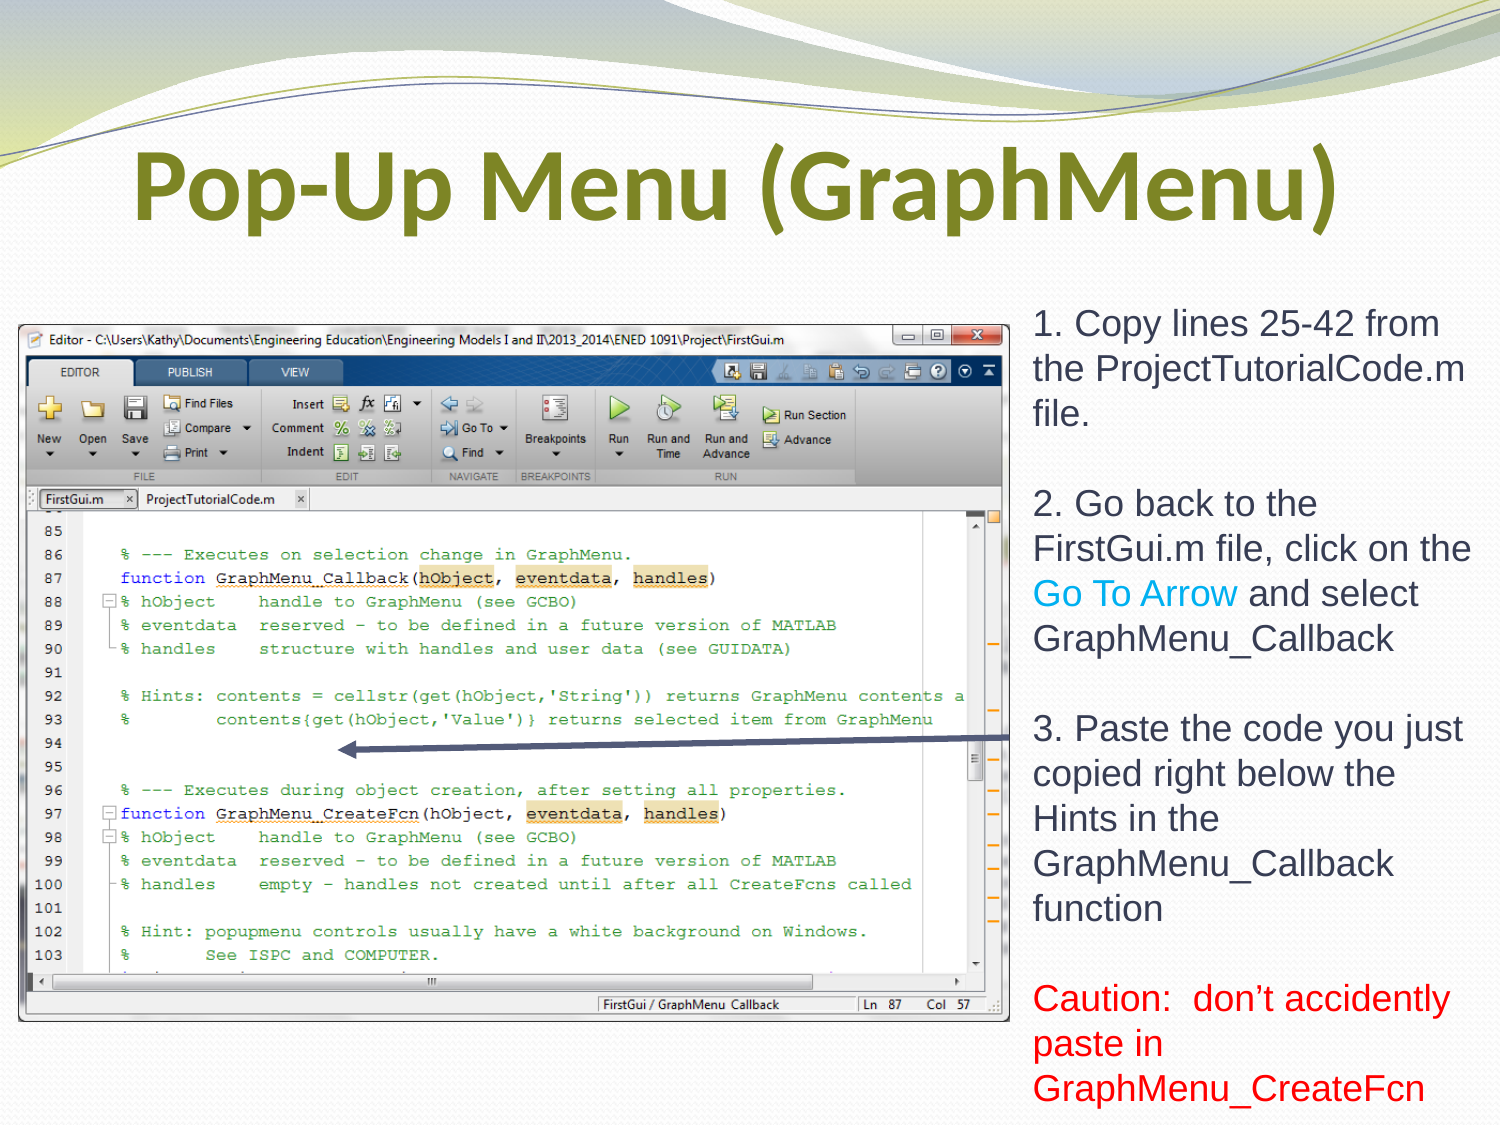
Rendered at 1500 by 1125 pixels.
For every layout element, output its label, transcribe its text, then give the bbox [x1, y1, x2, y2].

text_box 1. Copy lines 25-42 from the ProjectTutorialCode.m file. 2. Go back to the FirstGui.m file, click on the Go To Arrow and select GraphMenu_Callback 3. Paste the code you just copied right below the Hints in the GraphMenu_Callback function Caution: don’t accidently paste in GraphMenu_CreateFcn [1017, 291, 1500, 1117]
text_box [337, 737, 1010, 751]
title Pop-Up Menu (GraphMenu) [62, 53, 1413, 242]
picture [18, 324, 1010, 1022]
